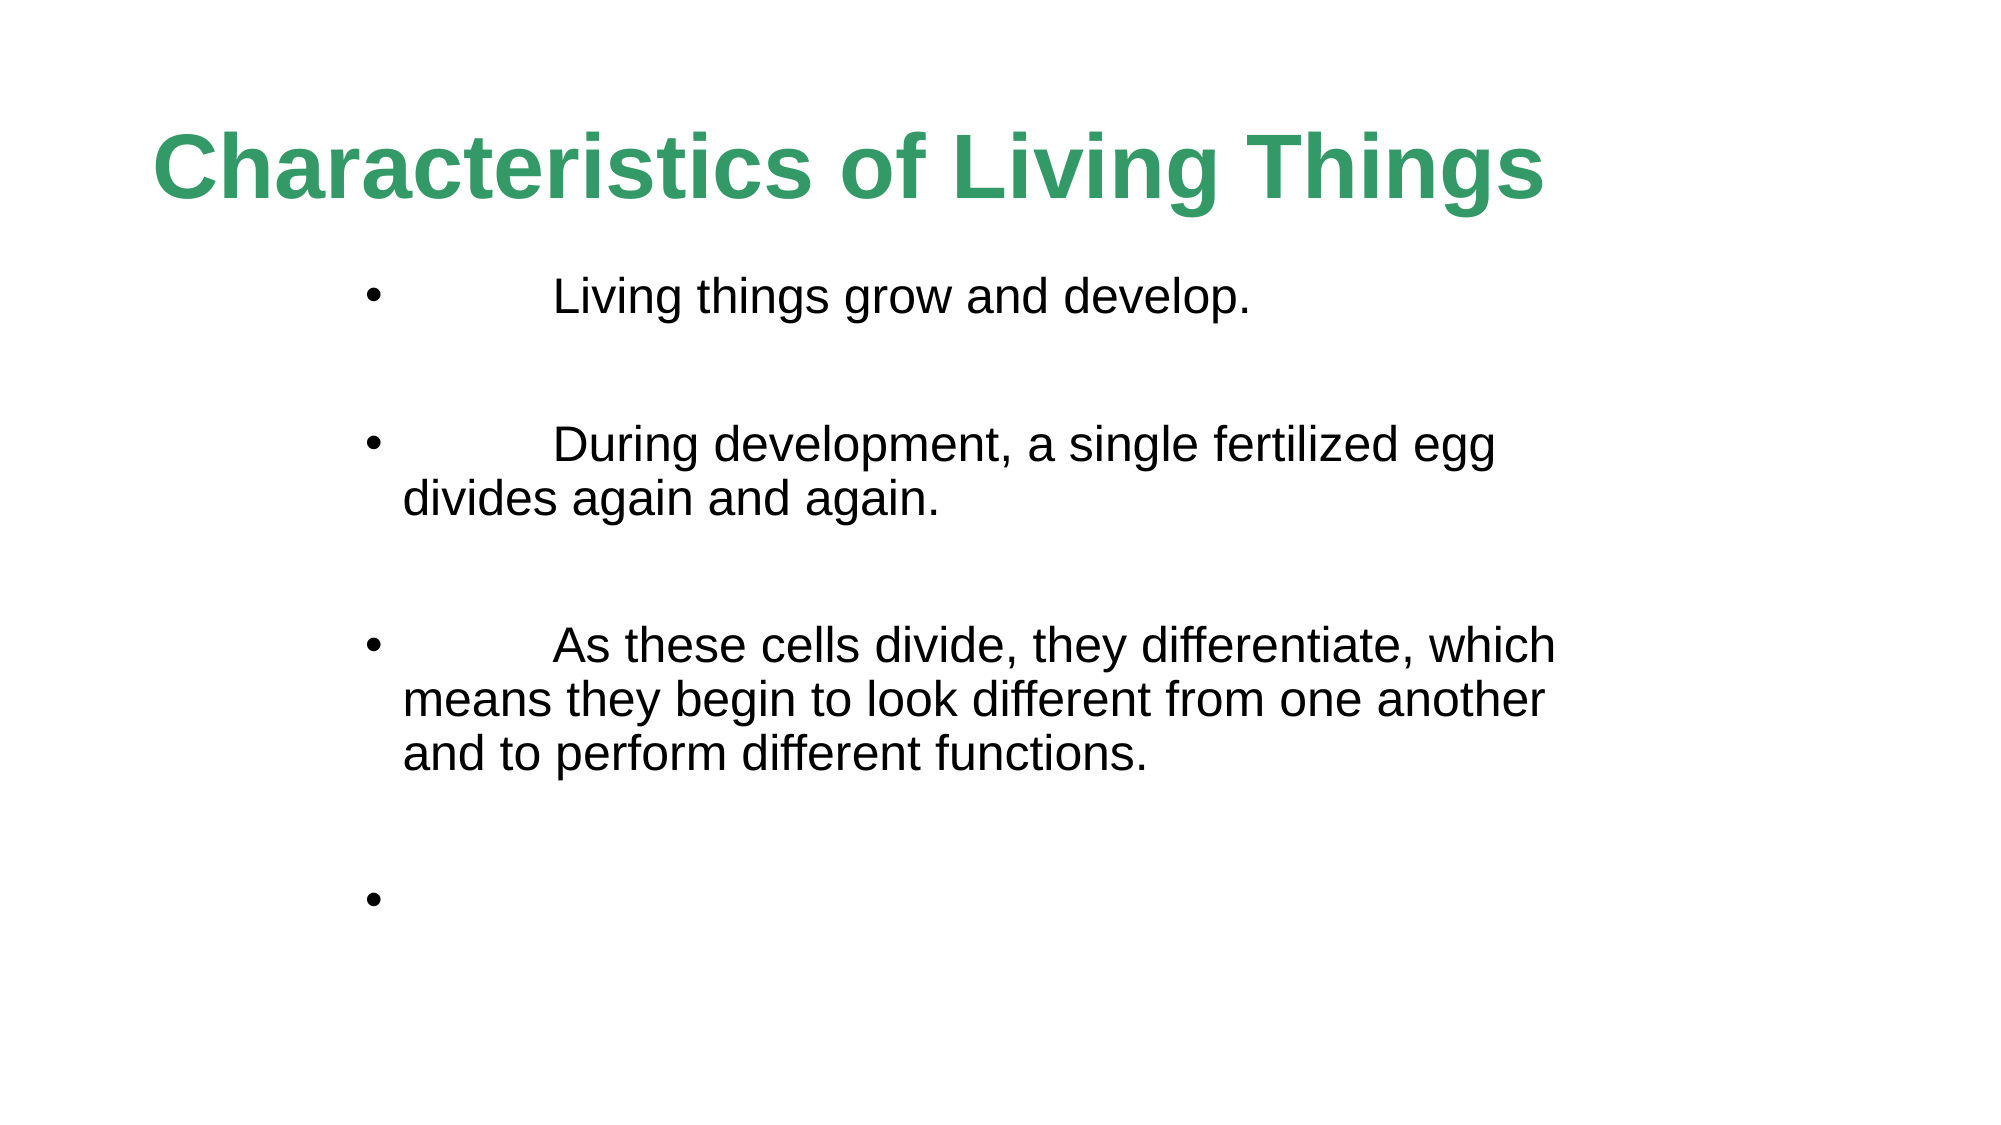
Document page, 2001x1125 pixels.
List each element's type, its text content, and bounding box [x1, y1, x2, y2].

title Characteristics of Living Things [137, 59, 1863, 278]
list Living things grow and develop. During development, a single fertilized egg divides again and again. As these cells divide, they differentiate, which means they begin to look different from one another and to perform different functions. [275, 262, 1588, 1005]
